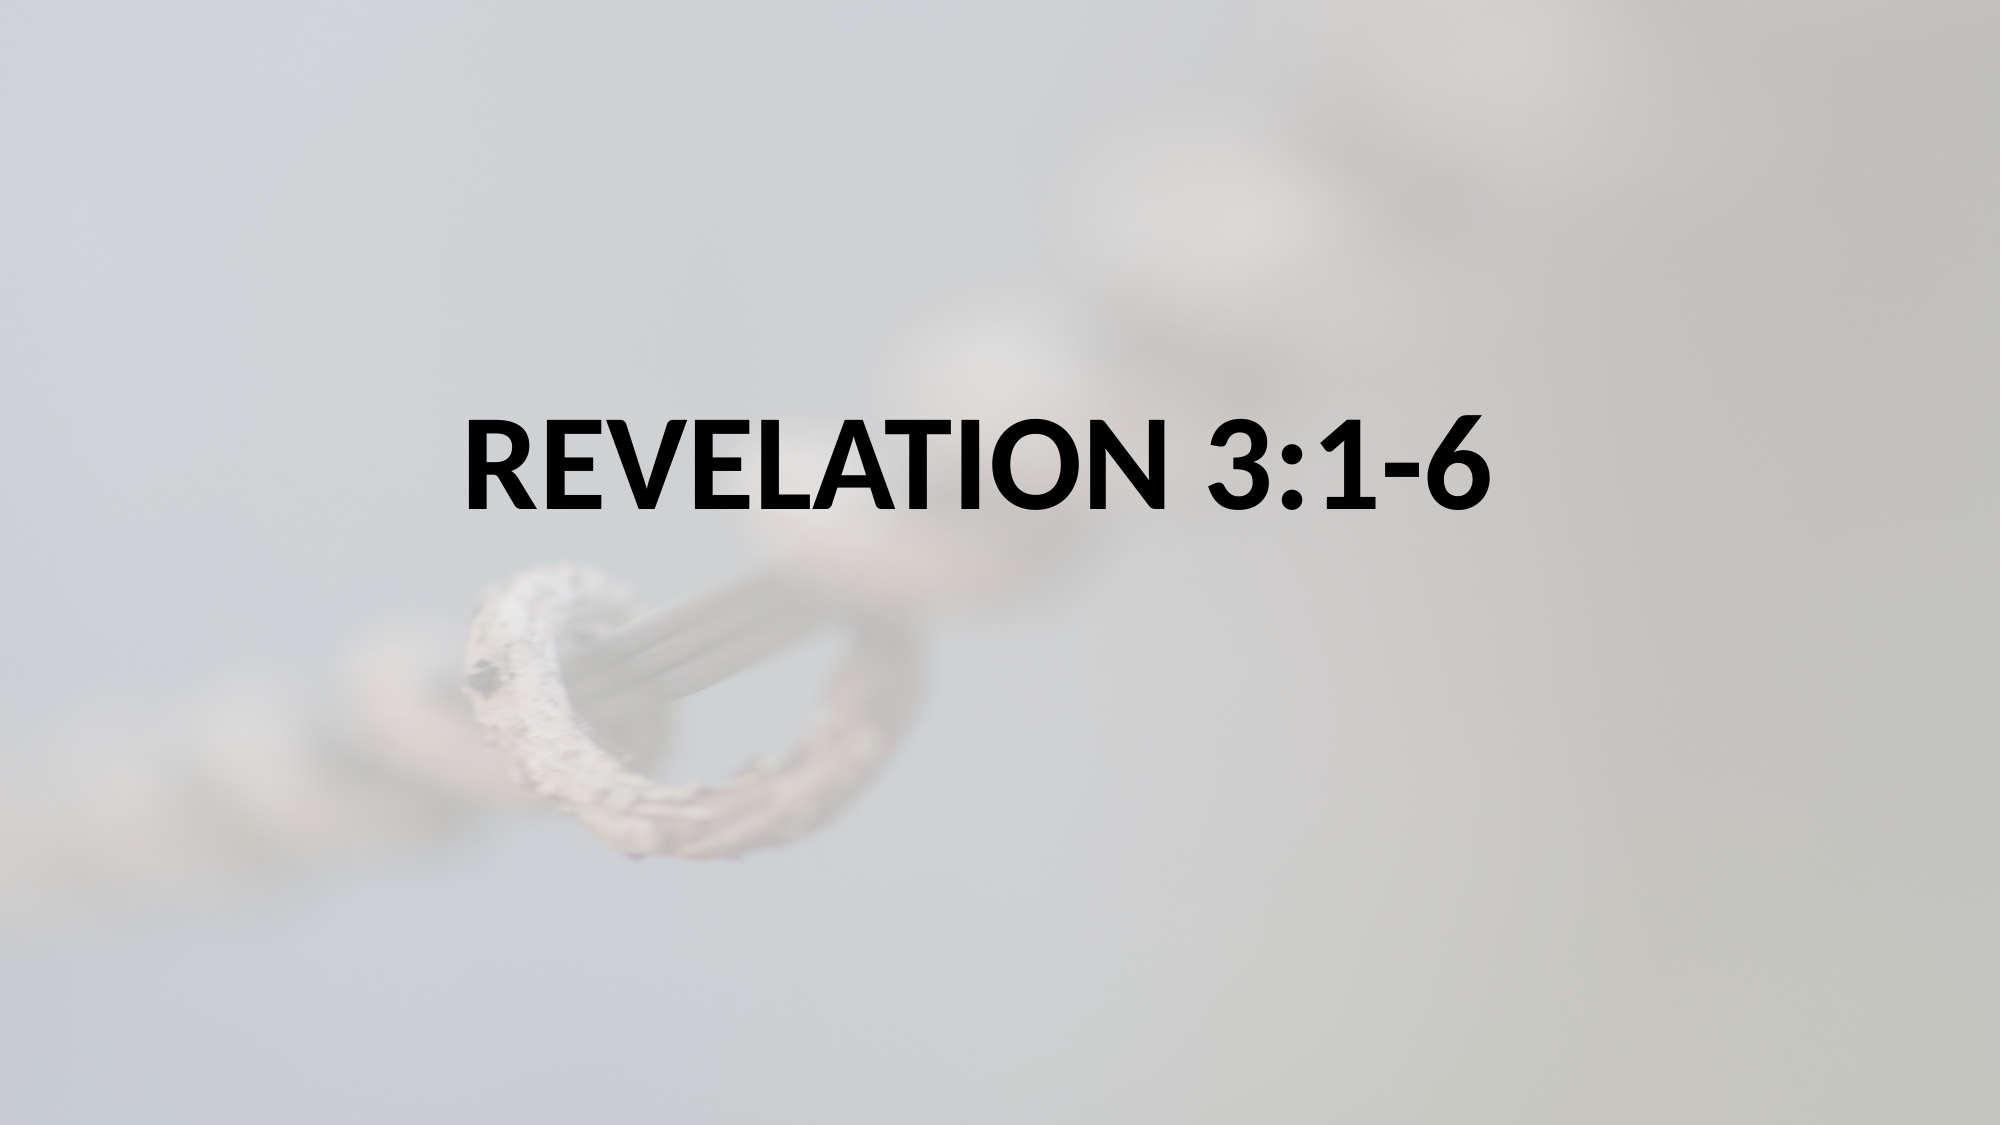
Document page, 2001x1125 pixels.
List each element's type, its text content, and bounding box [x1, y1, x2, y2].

subtitle REVELATION 3:1-6 [227, 383, 1728, 656]
